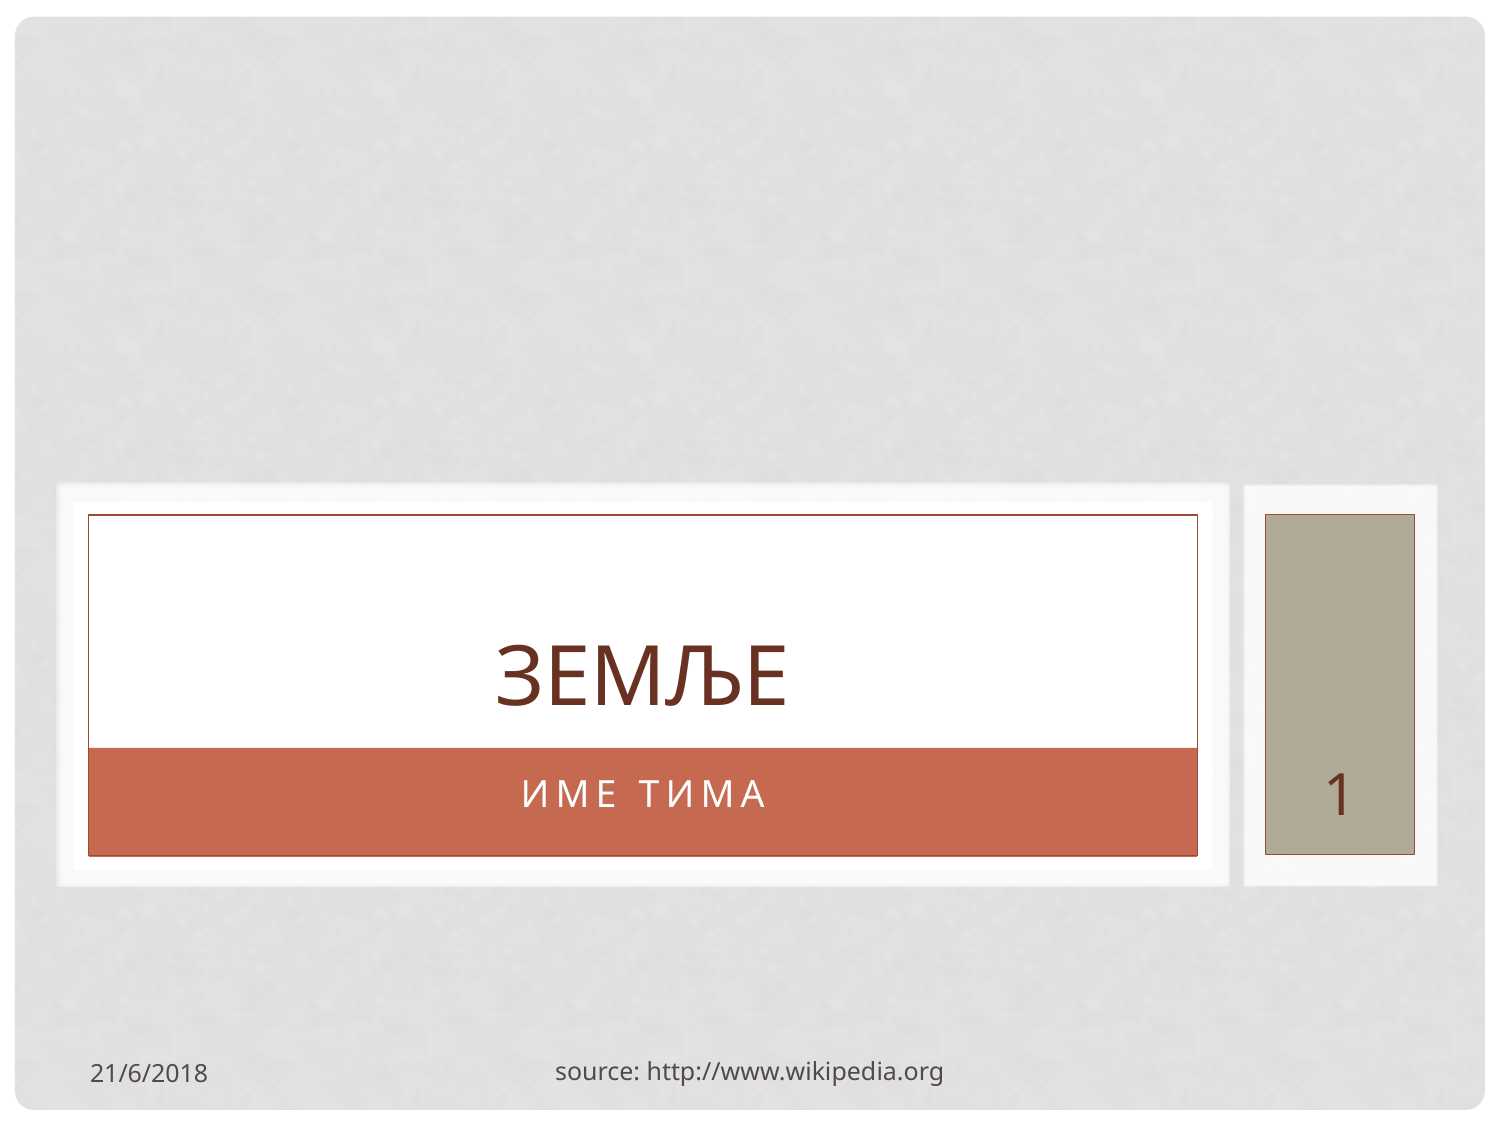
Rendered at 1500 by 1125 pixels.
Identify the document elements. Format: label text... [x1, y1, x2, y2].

subtitle Име тима [105, 762, 1181, 838]
title Земље [99, 529, 1187, 730]
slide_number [75, 1042, 425, 1103]
footer source: http://www.wikipedia.org [512, 1042, 988, 1103]
slide_number 1 [1277, 758, 1403, 834]
